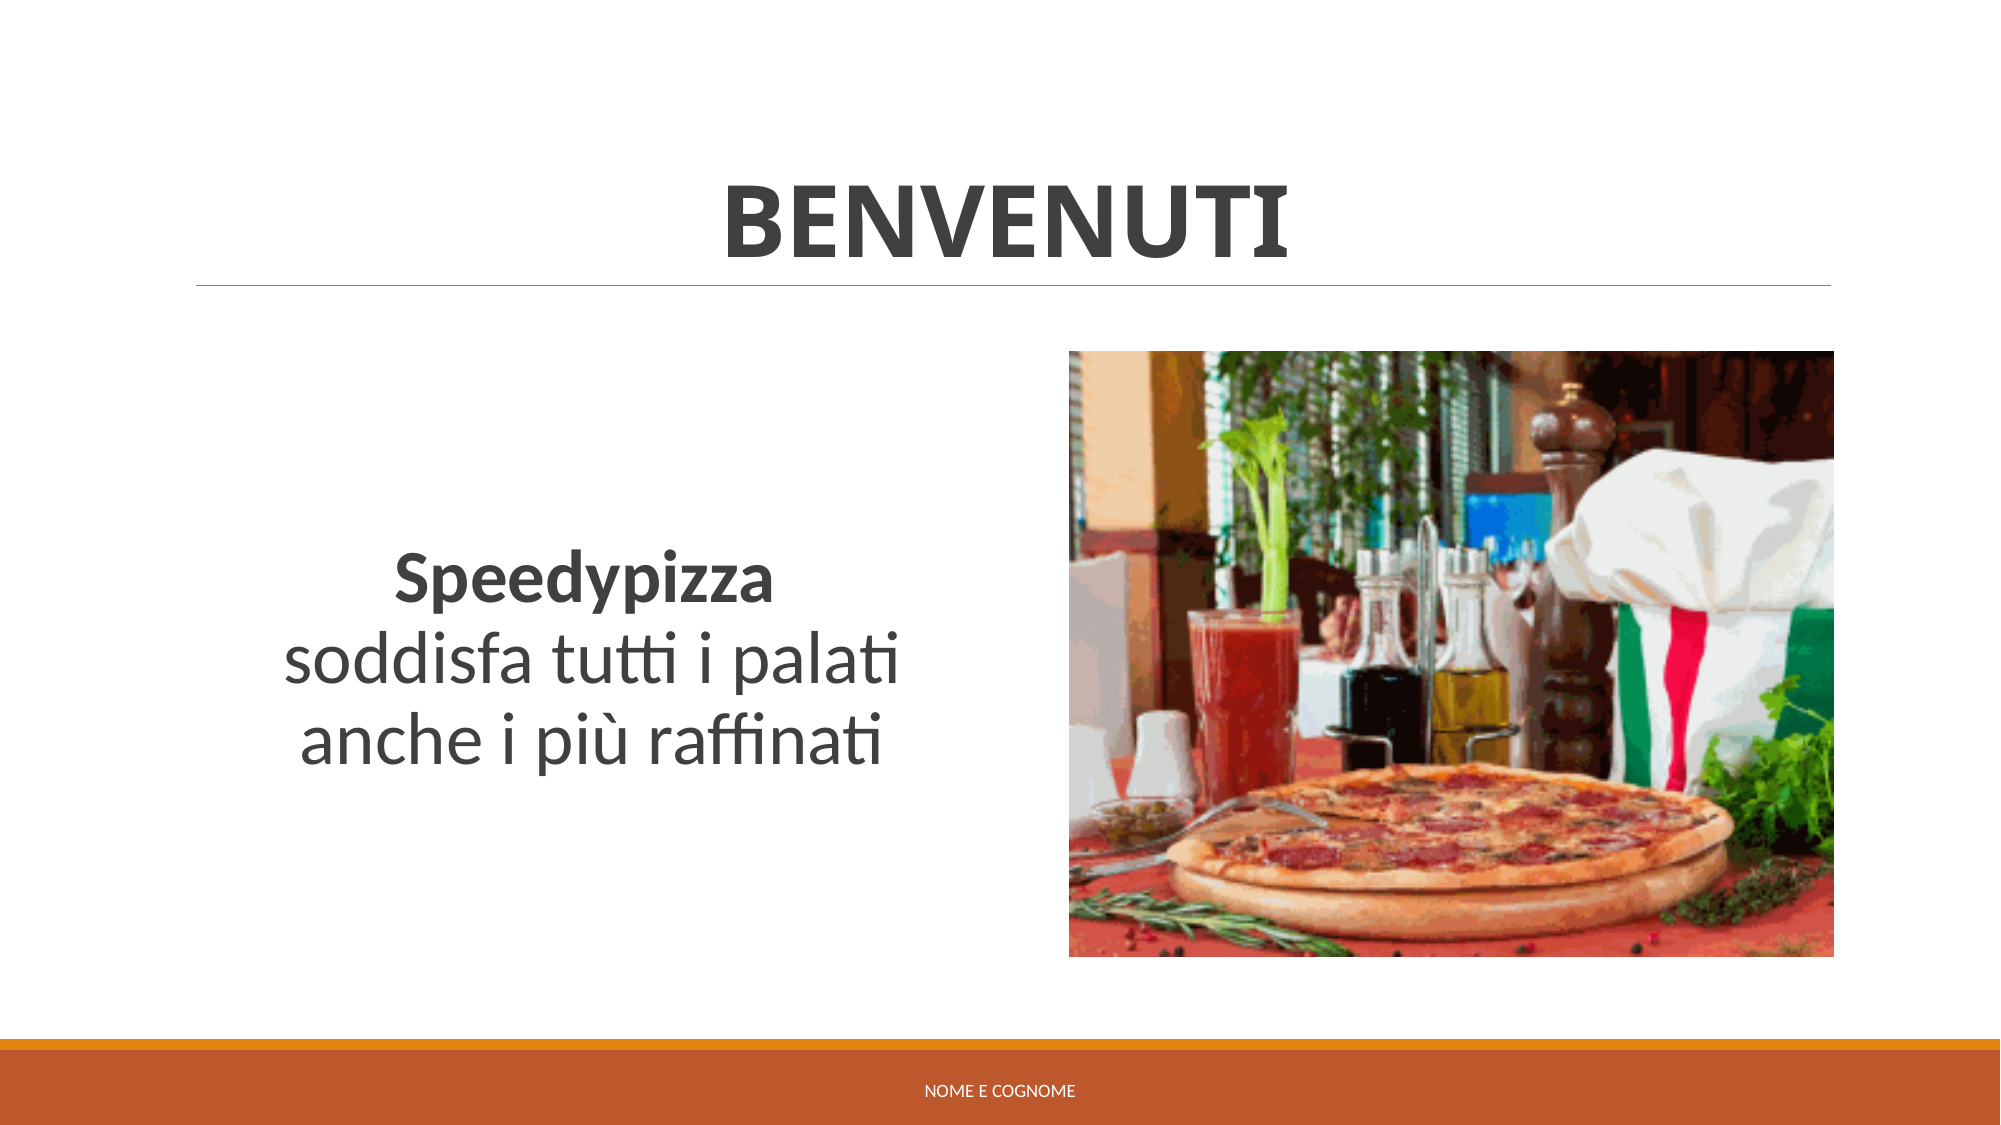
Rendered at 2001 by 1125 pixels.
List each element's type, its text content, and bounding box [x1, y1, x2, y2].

footer Nome e Cognome [604, 1059, 1396, 1120]
list Speedypizza soddisfa tutti i palati anche i più raffinati [180, 302, 990, 963]
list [1068, 350, 1835, 957]
title BENVENUTI [180, 47, 1830, 285]
